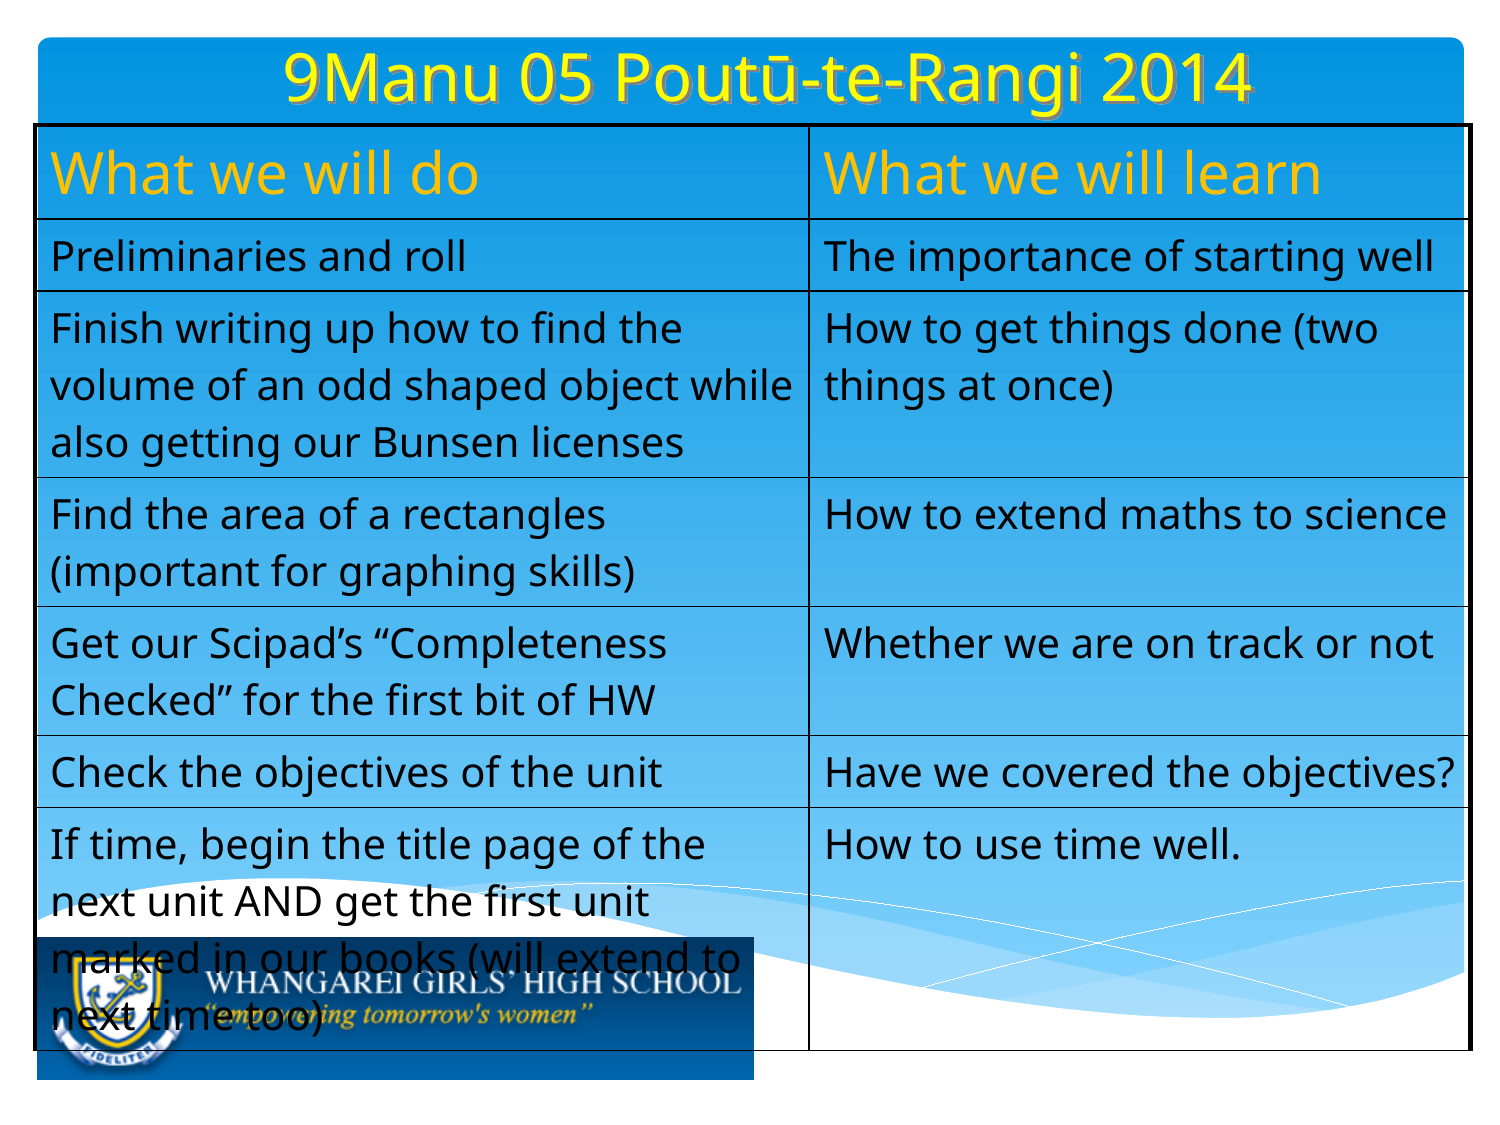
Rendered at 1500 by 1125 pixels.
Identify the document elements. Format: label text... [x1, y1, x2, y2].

table_cell Finish writing up how to find the volume of an odd shaped object while also getting our Bunsen licenses [37, 292, 808, 477]
table_header What we will do [37, 127, 808, 218]
text_box 9Manu 05 Poutū-te-Rangi 2014 [162, 24, 1375, 123]
table_cell How to get things done (two things at once) [810, 292, 1468, 477]
table_cell The importance of starting well [810, 220, 1468, 290]
table_cell How to extend maths to science [810, 478, 1468, 606]
picture [37, 937, 754, 1080]
table_cell If time, begin the title page of the next unit AND get the first unit marked in our books (will extend to next time too) [37, 808, 808, 1050]
table_cell Have we covered the objectives? [810, 736, 1468, 807]
table_cell How to use time well. [810, 808, 1468, 1050]
table_cell Preliminaries and roll [37, 220, 808, 290]
table_cell Find the area of a rectangles (important for graphing skills) [37, 478, 808, 606]
table_header What we will learn [810, 127, 1468, 218]
table_cell Whether we are on track or not [810, 607, 1468, 735]
table_cell Check the objectives of the unit [37, 736, 808, 807]
table_cell Get our Scipad’s “Completeness Checked” for the first bit of HW [37, 607, 808, 735]
